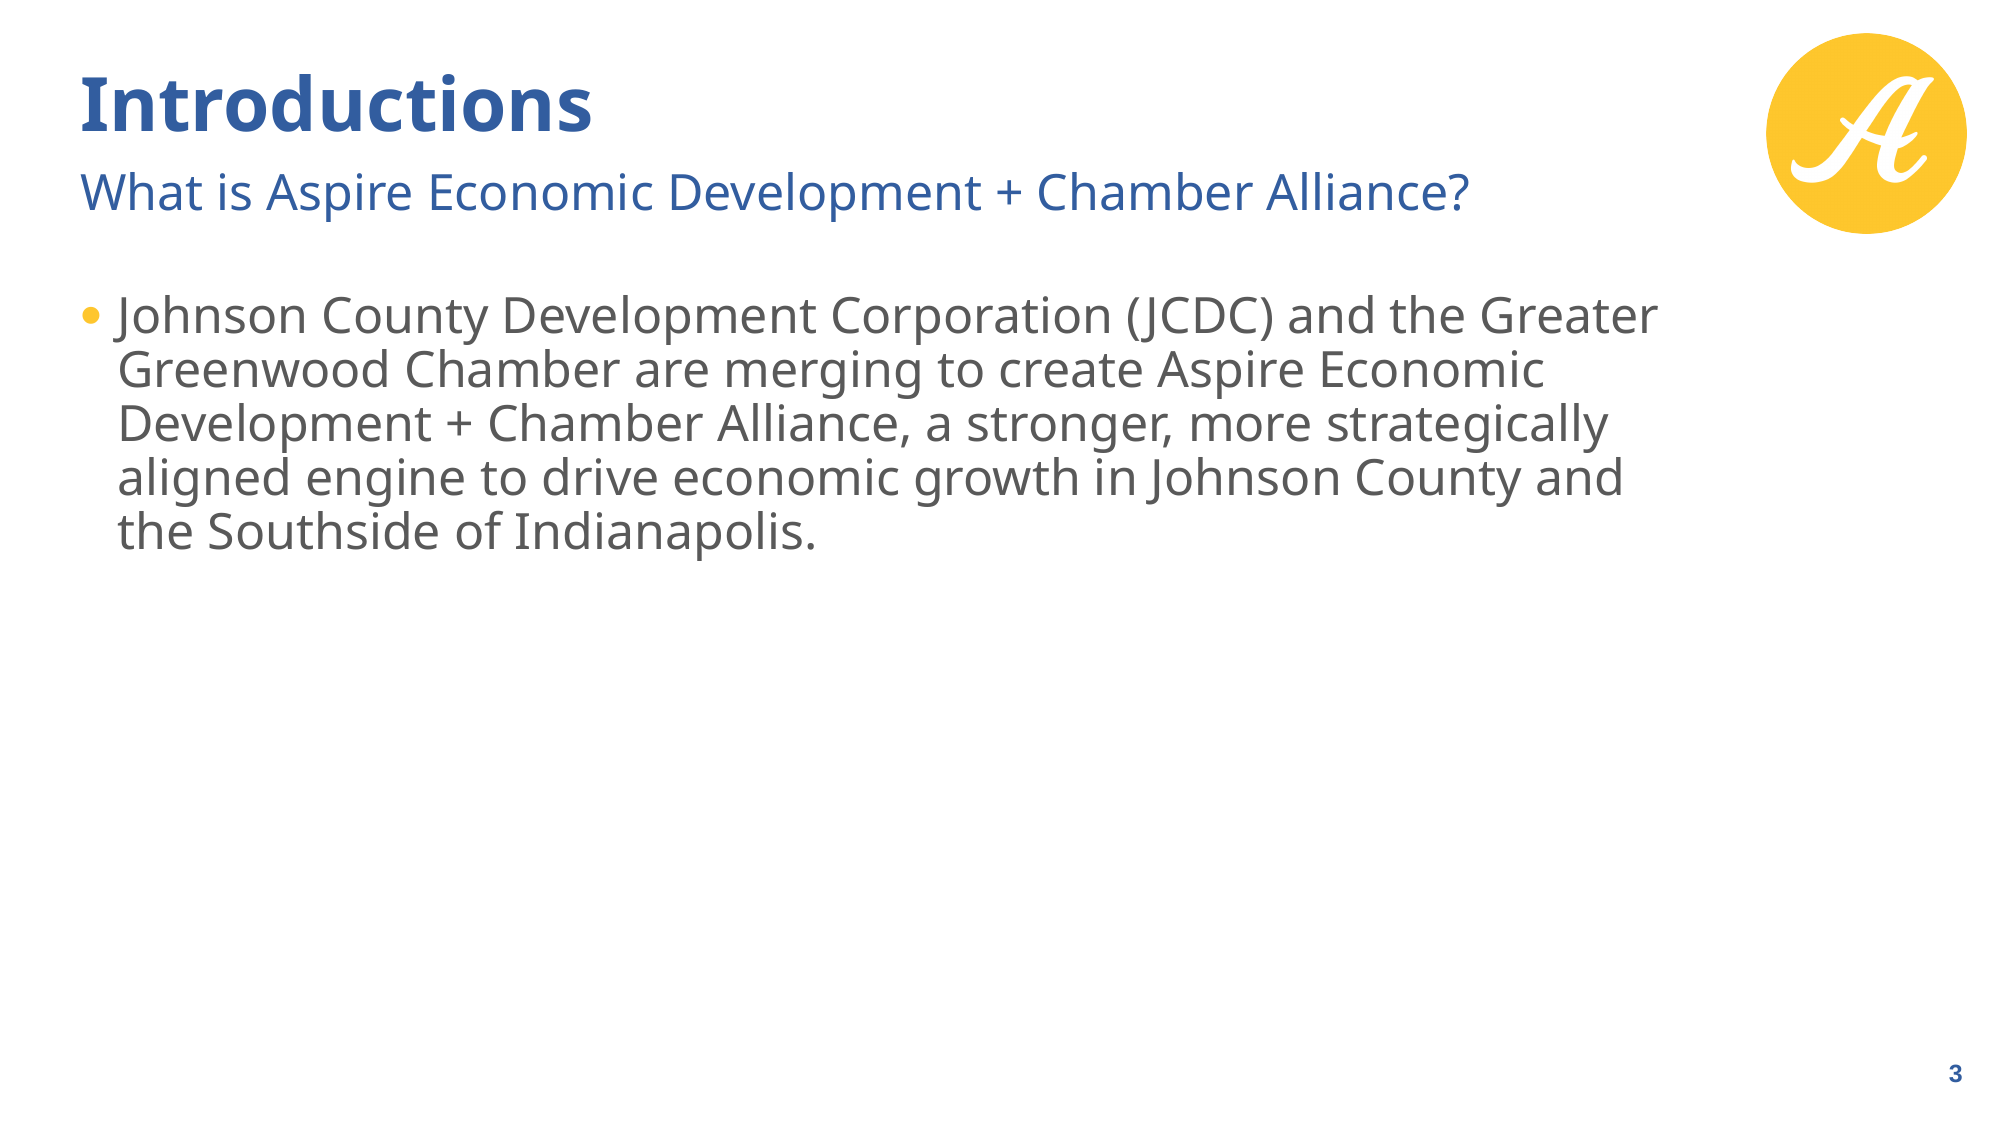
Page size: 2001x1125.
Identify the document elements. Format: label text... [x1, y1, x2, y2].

list Johnson County Development Corporation (JCDC) and the Greater Greenwood Chamber are merging to create Aspire Economic Development + Chamber Alliance, a stronger, more strategically aligned engine to drive economic growth in Johnson County and the Southside of Indianapolis. [64, 282, 1709, 1014]
slide_number 3 [1527, 1042, 1978, 1103]
picture [1766, 33, 1967, 234]
title Introductions [64, 22, 1863, 156]
list What is Aspire Economic Development + Chamber Alliance? [64, 159, 1863, 230]
